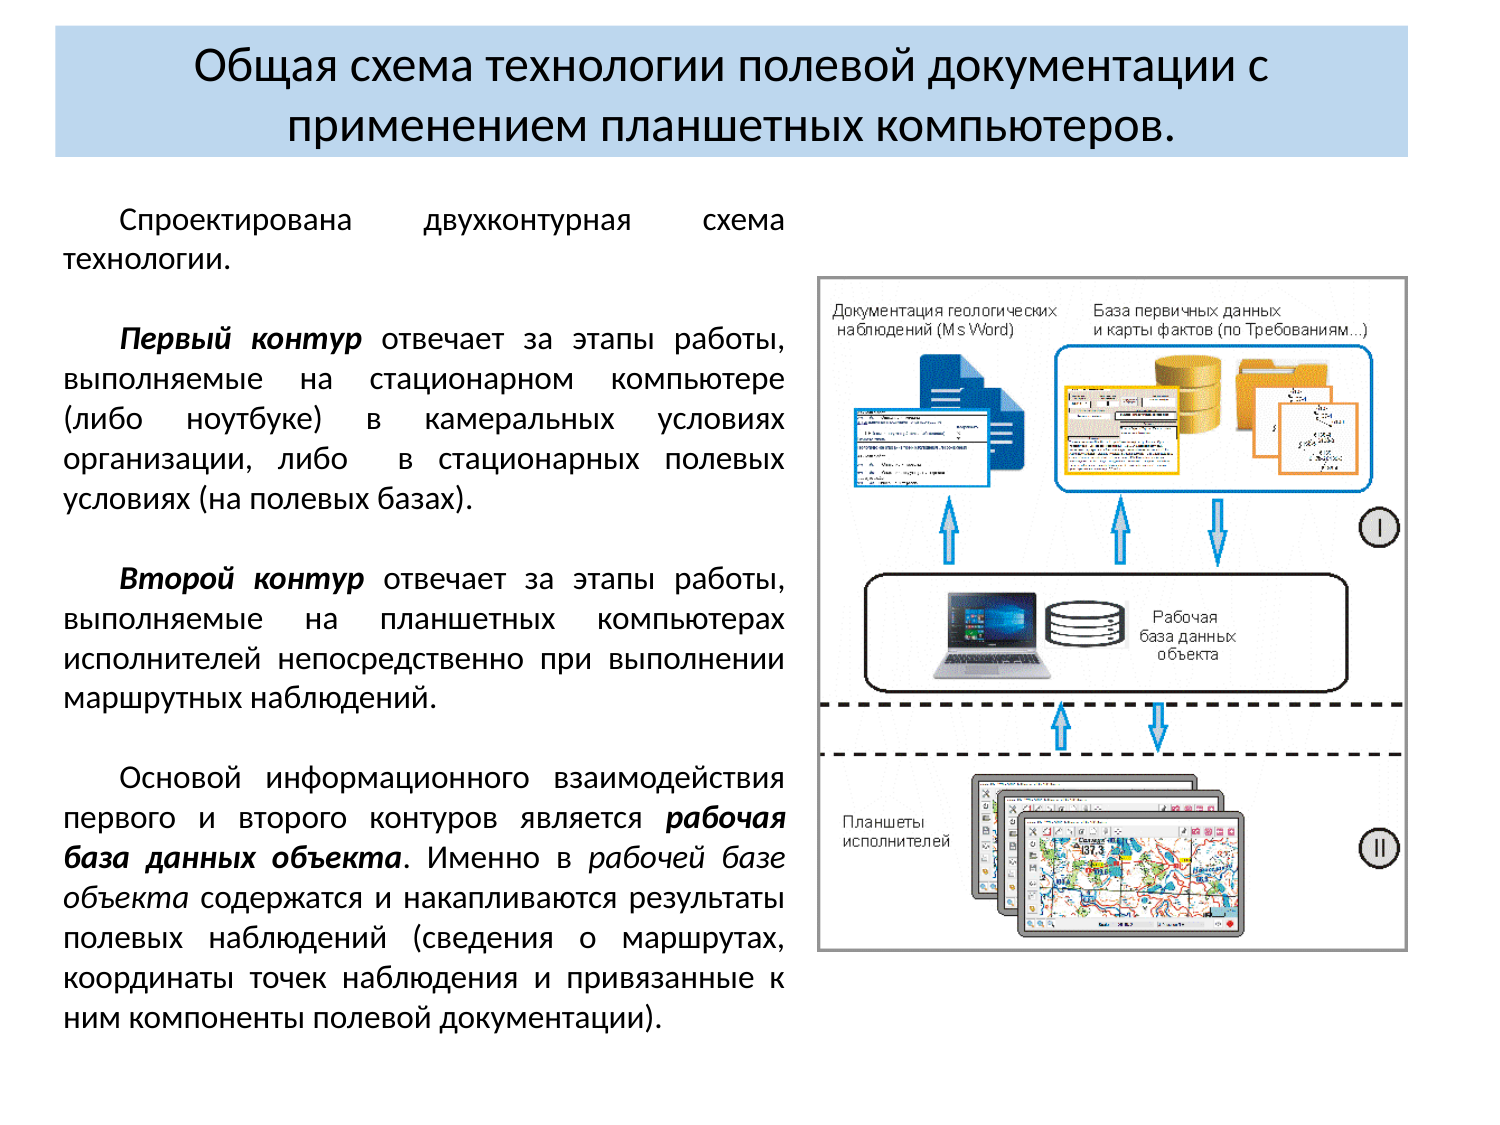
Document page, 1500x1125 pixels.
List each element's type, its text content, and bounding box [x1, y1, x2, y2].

picture [817, 276, 1408, 952]
text_box Спроектирована двухконтурная схема технологии. Первый контур отвечает за этапы работы, выполняемые на стационарном компьютере (либо ноутбуке) в камеральных условиях организации, либо в стационарных полевых условиях (на полевых базах). Второй контур отвечает за этапы работы, выполняемые на планшетных компьютерах исполнителей непосредственно при выполнении маршрутных наблюдений. Основой информационного взаимодействия первого и второго контуров является рабочая база данных объекта. Именно в рабочей базе объекта содержатся и накапливаются результаты полевых наблюдений (сведения о маршрутах, координаты точек наблюдения и привязанные к ним компоненты полевой документации). [48, 189, 801, 1077]
text_box Общая схема технологии полевой документации с применением планшетных компьютеров. [55, 25, 1408, 157]
